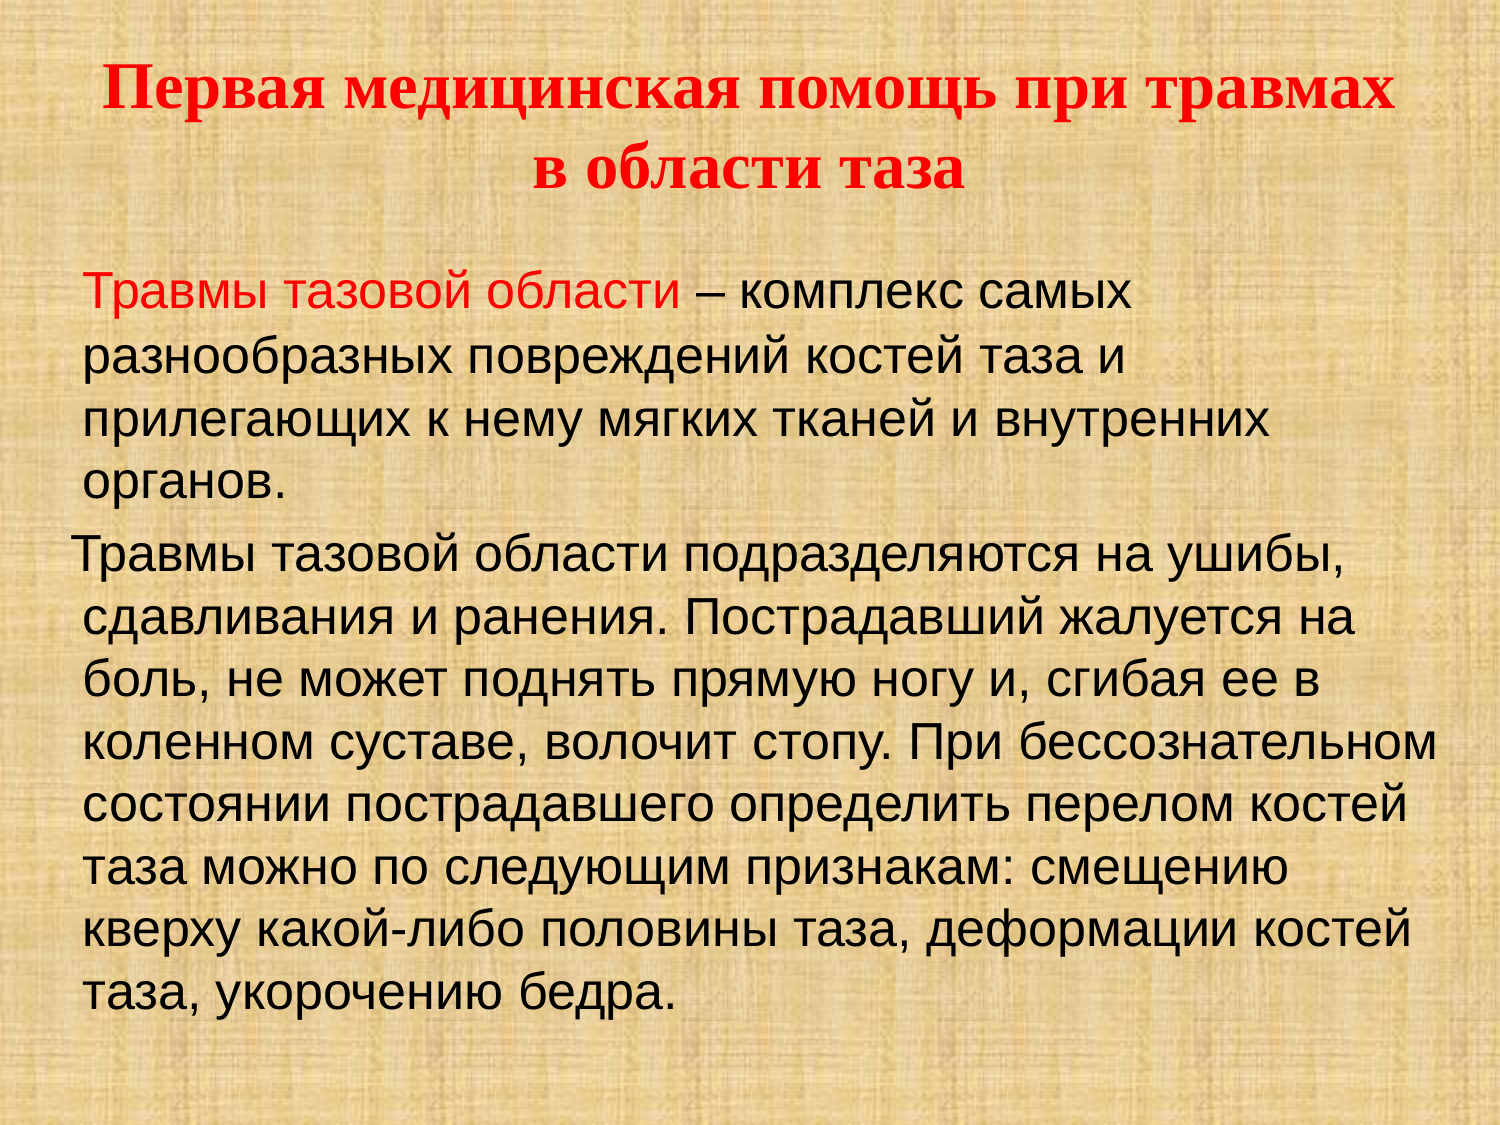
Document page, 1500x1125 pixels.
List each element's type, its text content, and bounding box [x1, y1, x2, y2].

list Травмы тазовой области – комплекс самых разнообразных повреждений костей таза и прилегающих к нему мягких тканей и внутренних органов. Травмы тазовой области подразделяются на ушибы, сдавливания и ранения. Пострадавший жалуется на боль, не может поднять прямую ногу и, сгибая ее в коленном суставе, волочит стопу. При бессознательном состоянии пострадавшего определить перелом костей таза можно по следующим признакам: смещению кверху какой-либо половины таза, деформации костей таза, укорочению бедра. [11, 234, 1477, 1079]
picture [0, 0, 1500, 1125]
title Первая медицинская помощь при травмах в области таза [75, 45, 1425, 200]
